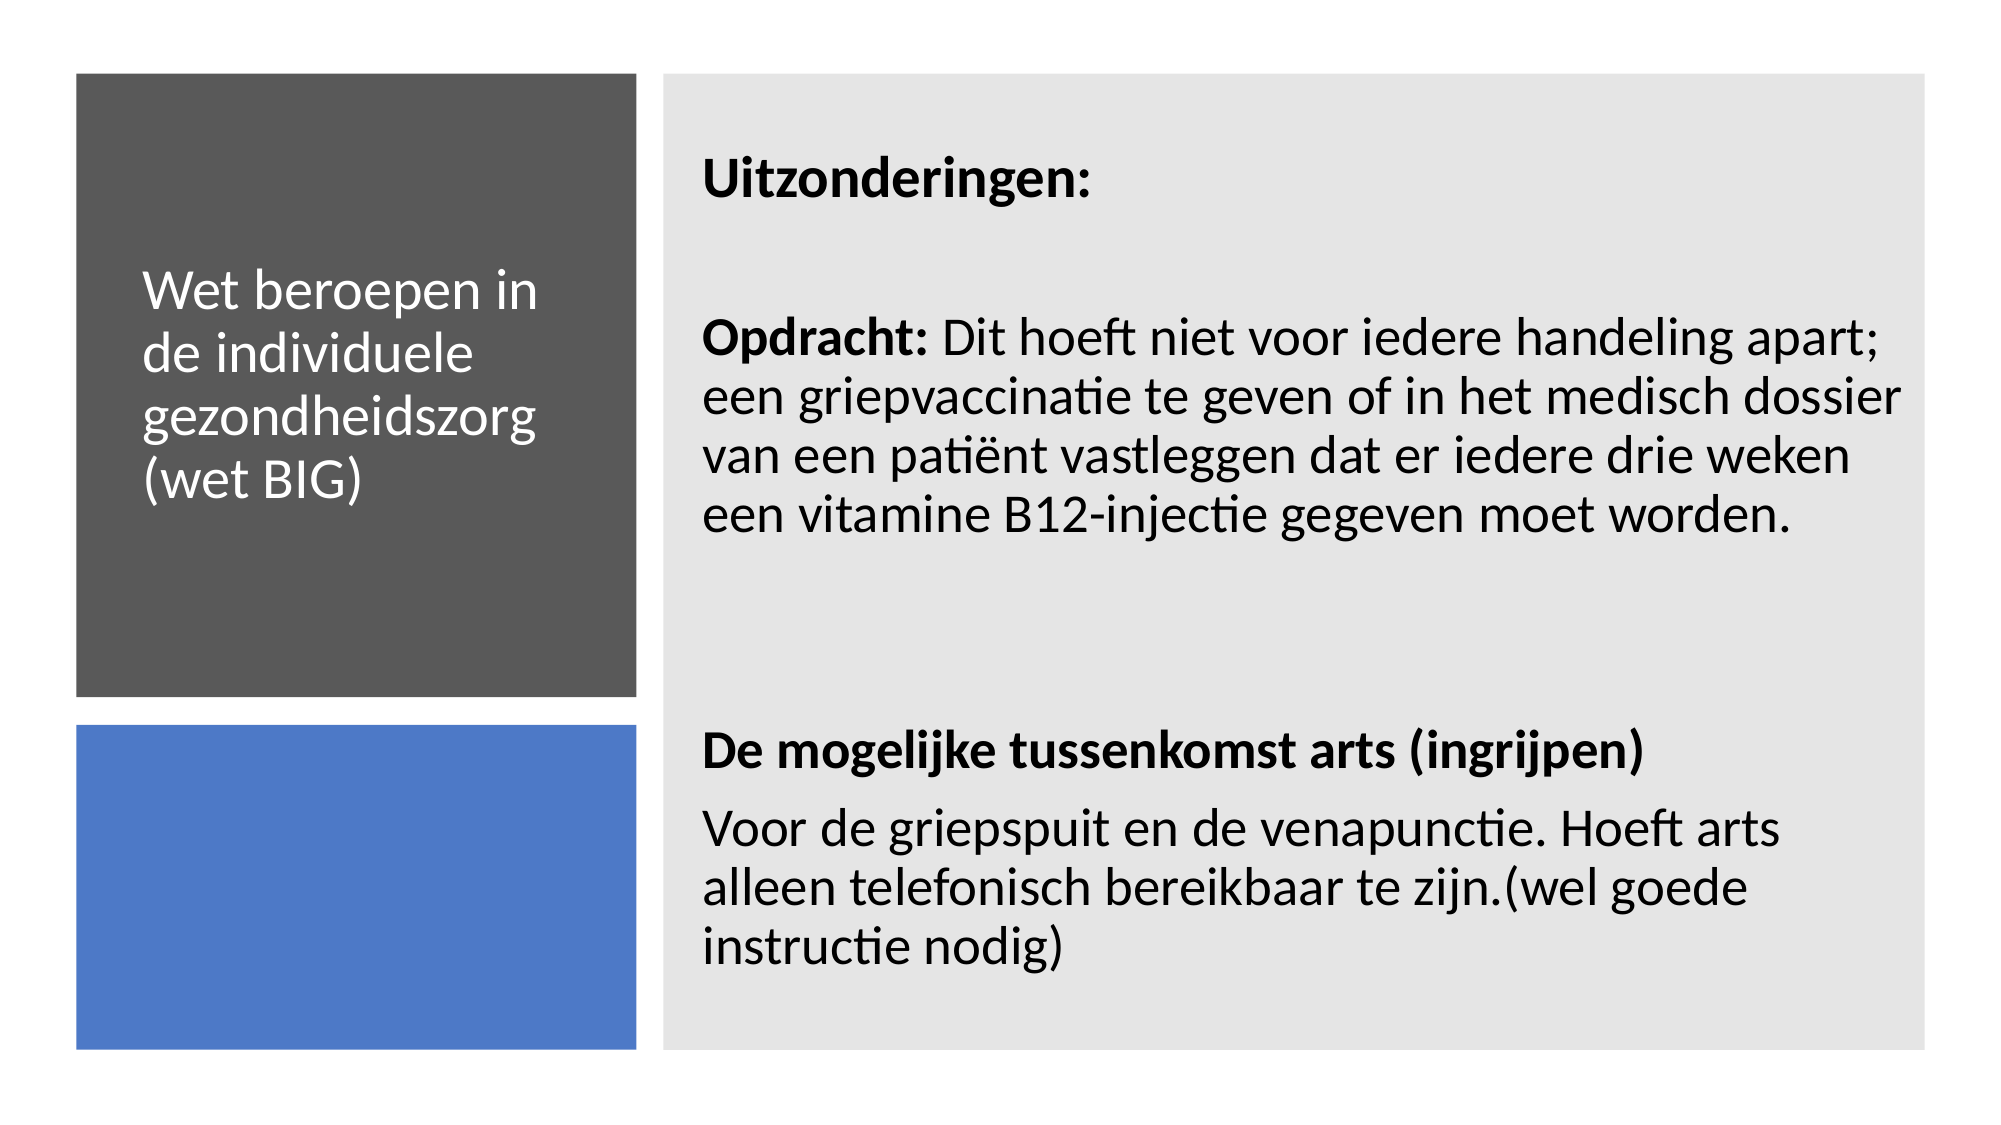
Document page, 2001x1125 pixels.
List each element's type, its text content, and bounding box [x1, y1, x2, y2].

text_box [75, 72, 637, 698]
title Wet beroepen in de individuele gezondheidszorg (wet BIG) [127, 120, 595, 652]
text_box [662, 72, 1926, 1051]
text_box [75, 724, 637, 1051]
list Uitzonderingen: Opdracht: Dit hoeft niet voor iedere handeling apart; een griepvaccinatie te geven of in het medisch dossier van een patiënt vastleggen dat er iedere drie weken een vitamine B12-injectie gegeven moet worden. De mogelijke tussenkomst arts (ingrijpen) Voor de griepspuit en de venapunctie. Hoeft arts alleen telefonisch bereikbaar te zijn.(wel goede instructie nodig) [687, 112, 1937, 1011]
